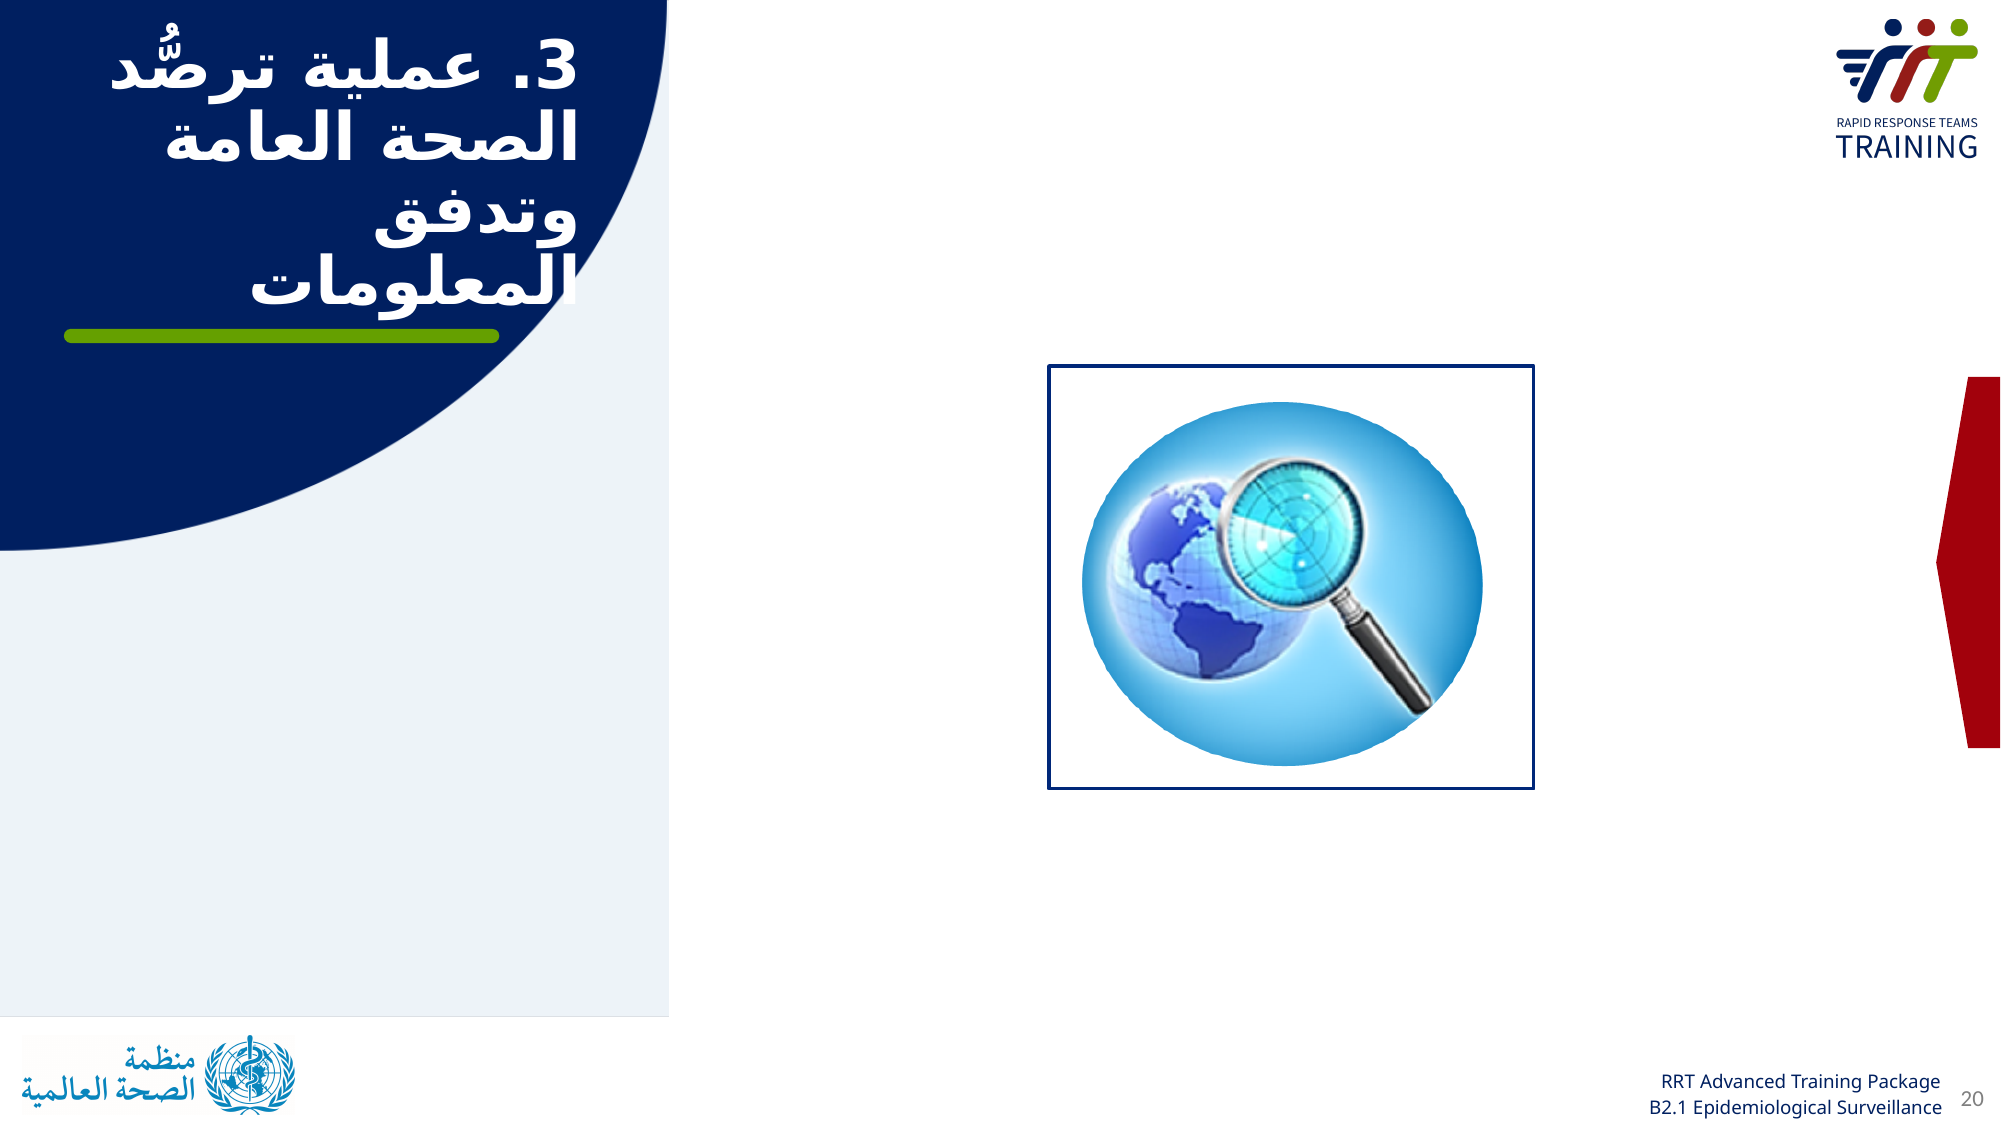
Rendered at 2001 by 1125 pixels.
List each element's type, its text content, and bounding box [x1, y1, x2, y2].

picture [1835, 19, 1978, 167]
title 3. عملية ترصُّد الصحة العامة وتدفق المعلومات [53, 20, 590, 330]
text_box [63, 328, 500, 344]
picture [1046, 364, 1535, 791]
picture [22, 1035, 295, 1115]
picture [252, 1050, 258, 1059]
picture [0, 0, 669, 1018]
